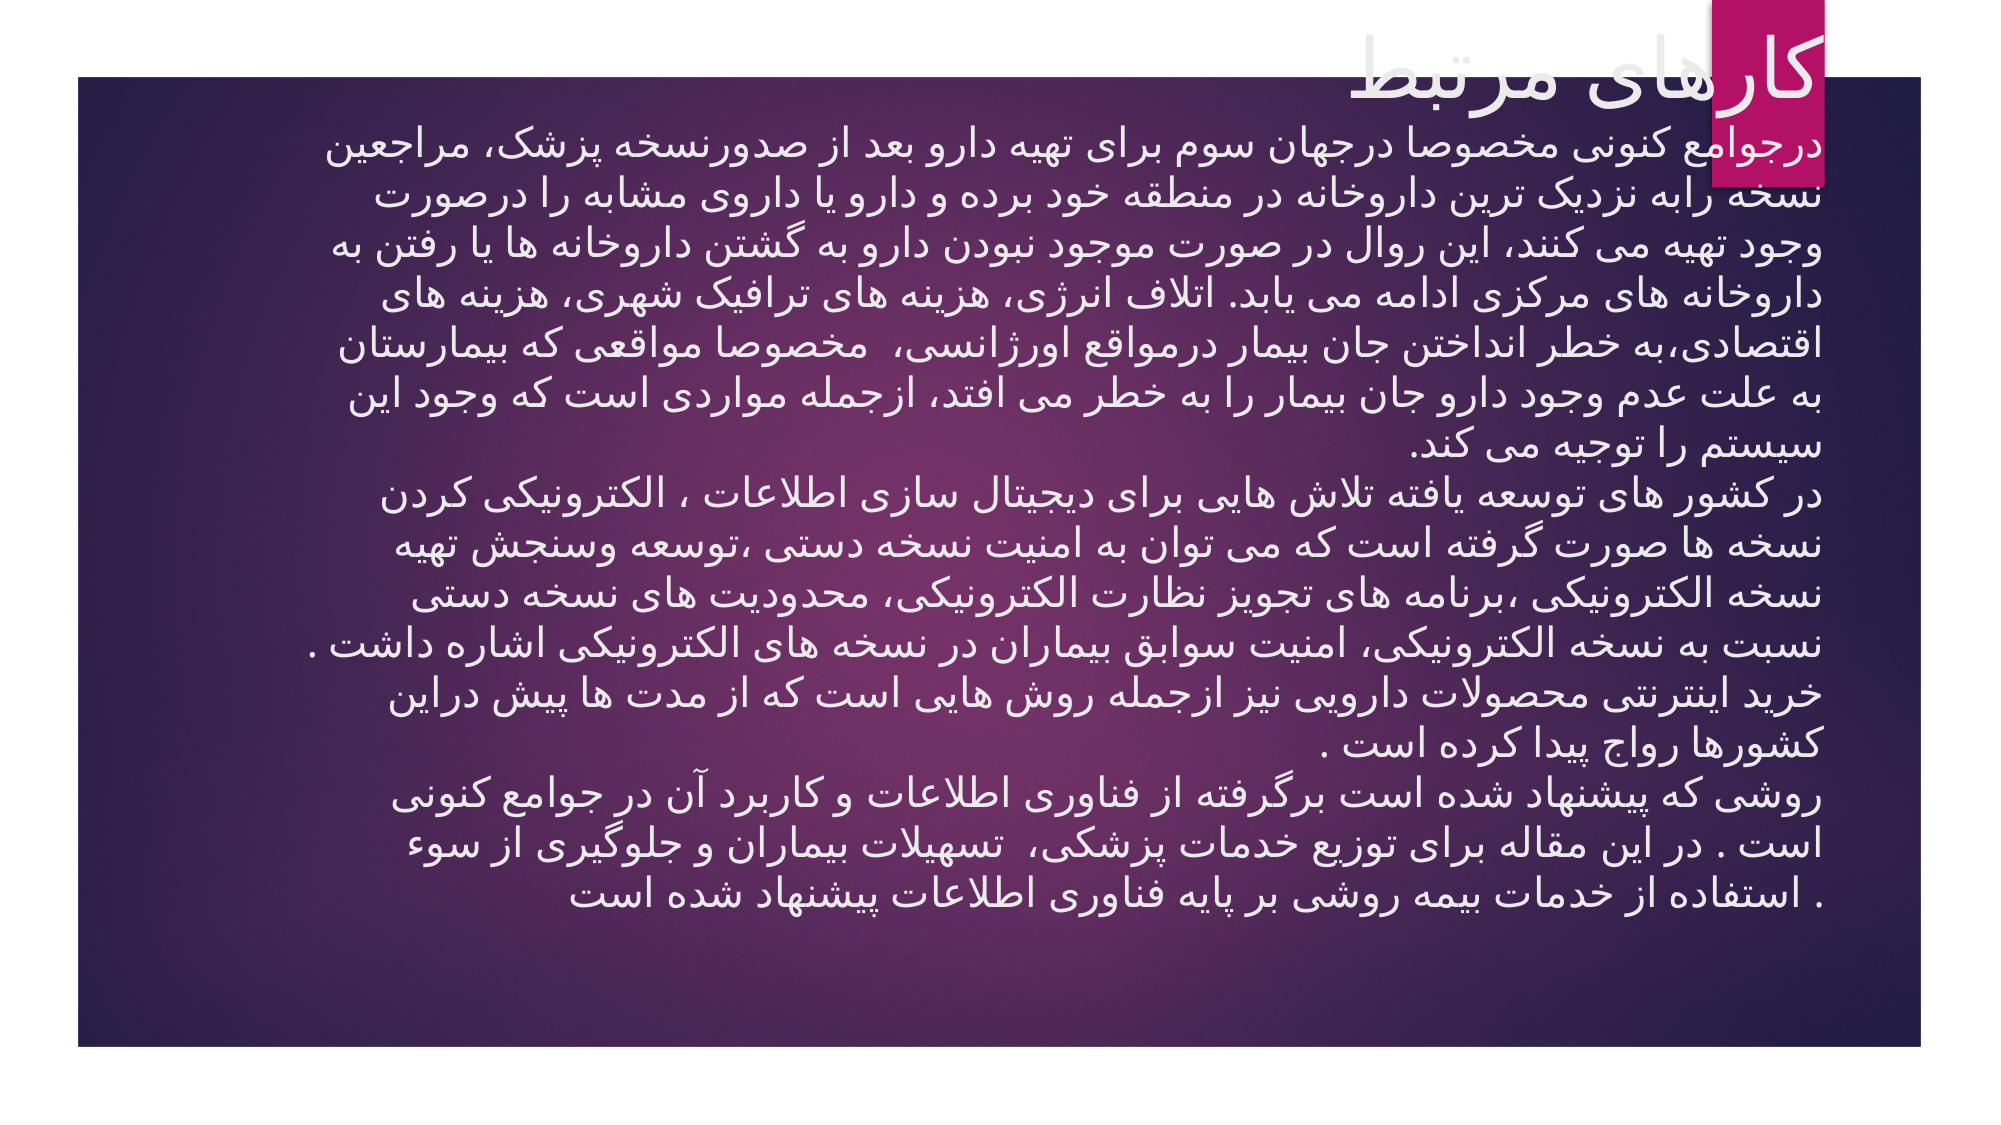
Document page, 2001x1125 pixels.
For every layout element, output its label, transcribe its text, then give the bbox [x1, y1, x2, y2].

title کارهای مرتبط درجوامع کنونی مخصوصا درجهان سوم برای تهیه دارو بعد از صدورنسخه پزشک، مراجعین نسخه رابه نزدیک ترین داروخانه در منطقه خود برده و دارو یا داروی مشابه را درصورت وجود تهیه می کنند، این روال در صورت موجود نبودن دارو به گشتن داروخانه ها یا رفتن به داروخانه های مرکزی ادامه می یابد. اتلاف انرژی، هزینه های ترافیک شهری، هزینه های اقتصادی،به خطر انداختن جان بیمار درمواقع اورژانسی، مخصوصا مواقعی که بیمارستان به علت عدم وجود دارو جان بیمار را به خطر می افتد، ازجمله مواردی است که وجود این سیستم را توجیه می کند. در کشور های توسعه یافته تلاش هایی برای دیجیتال سازی اطلاعات ، الکترونیکی کردن نسخه ها صورت گرفته است که می توان به امنیت نسخه دستی ،توسعه وسنجش تهیه نسخه الکترونیکی ،برنامه های تجویز نظارت الکترونیکی، محدودیت های نسخه دستی نسبت به نسخه الکترونیکی، امنیت سوابق بیماران در نسخه های الکترونیکی اشاره داشت . خرید اینترنتی محصولات دارویی نیز ازجمله روش هایی است که از مدت ها پیش دراین کشورها رواج پیدا کرده است . روشی که پیشنهاد شده است برگرفته از فناوری اطلاعات و کاربرد آن در جوامع کنونی است . در این مقاله برای توزیع خدمات پزشکی، تسهیلات بیماران و جلوگیری از سوء استفاده از خدمات بیمه روشی بر پایه فناوری اطلاعات پیشنهاد شده است . [286, 145, 1840, 974]
